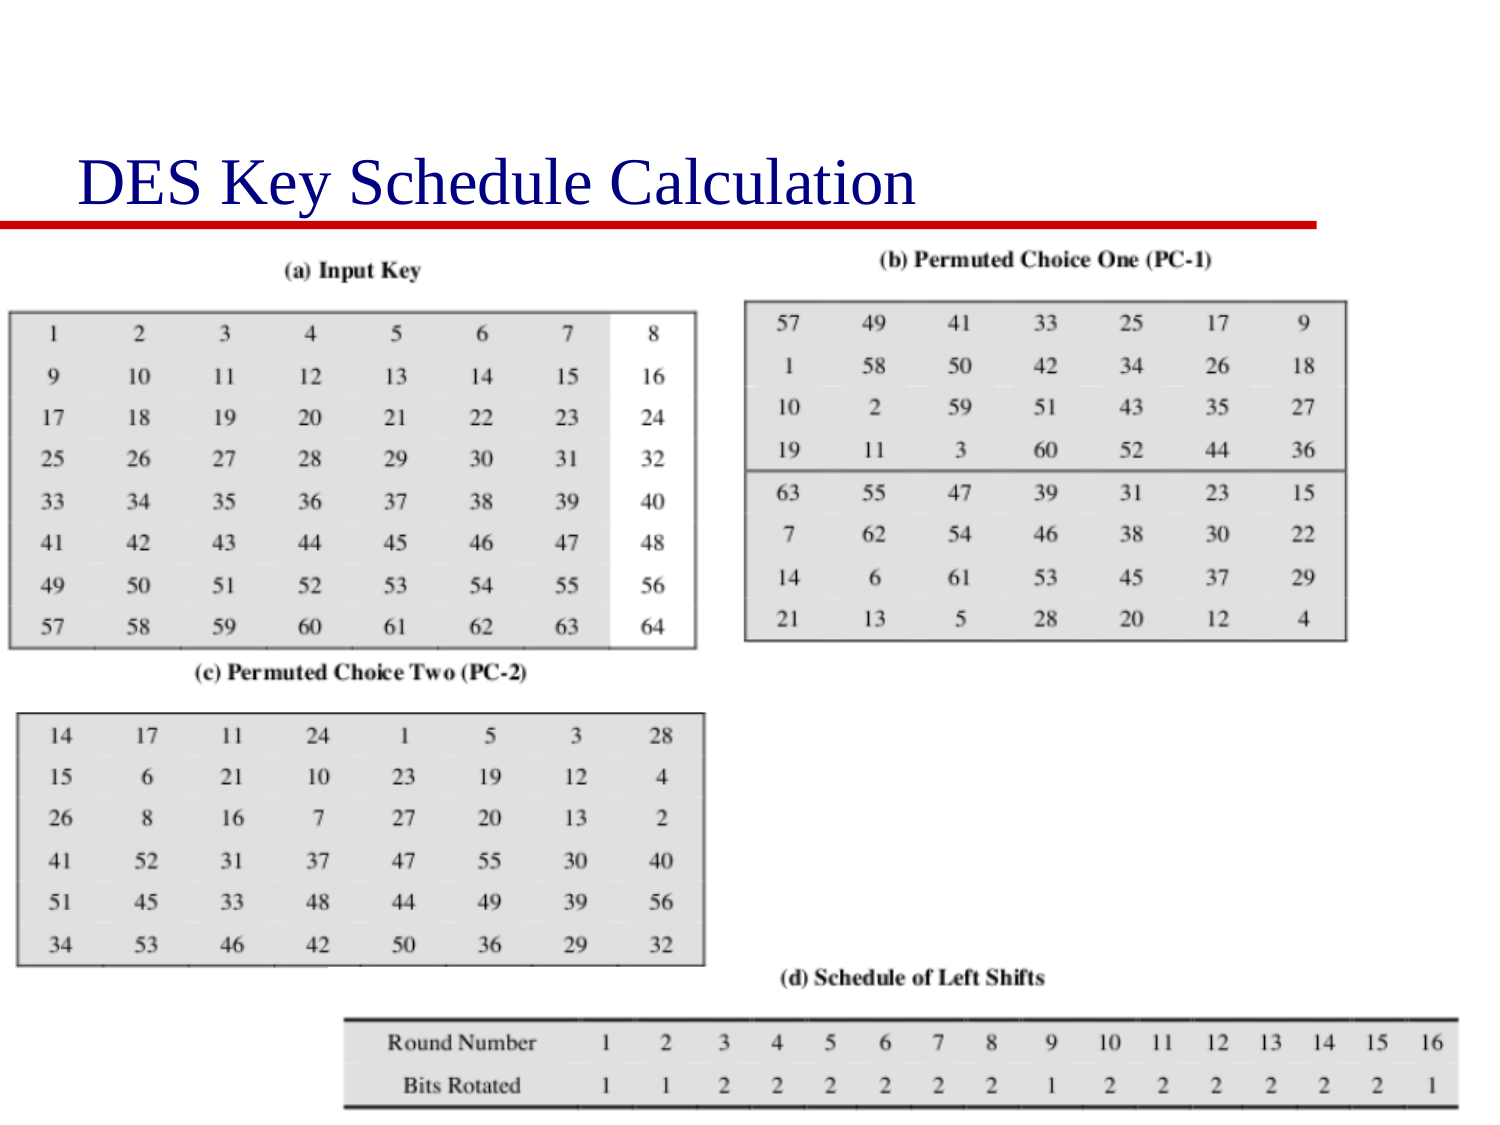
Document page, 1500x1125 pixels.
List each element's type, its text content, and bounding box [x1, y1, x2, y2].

picture [737, 231, 1367, 646]
title DES Key Schedule Calculation [62, 43, 1338, 226]
picture [0, 255, 1500, 1125]
